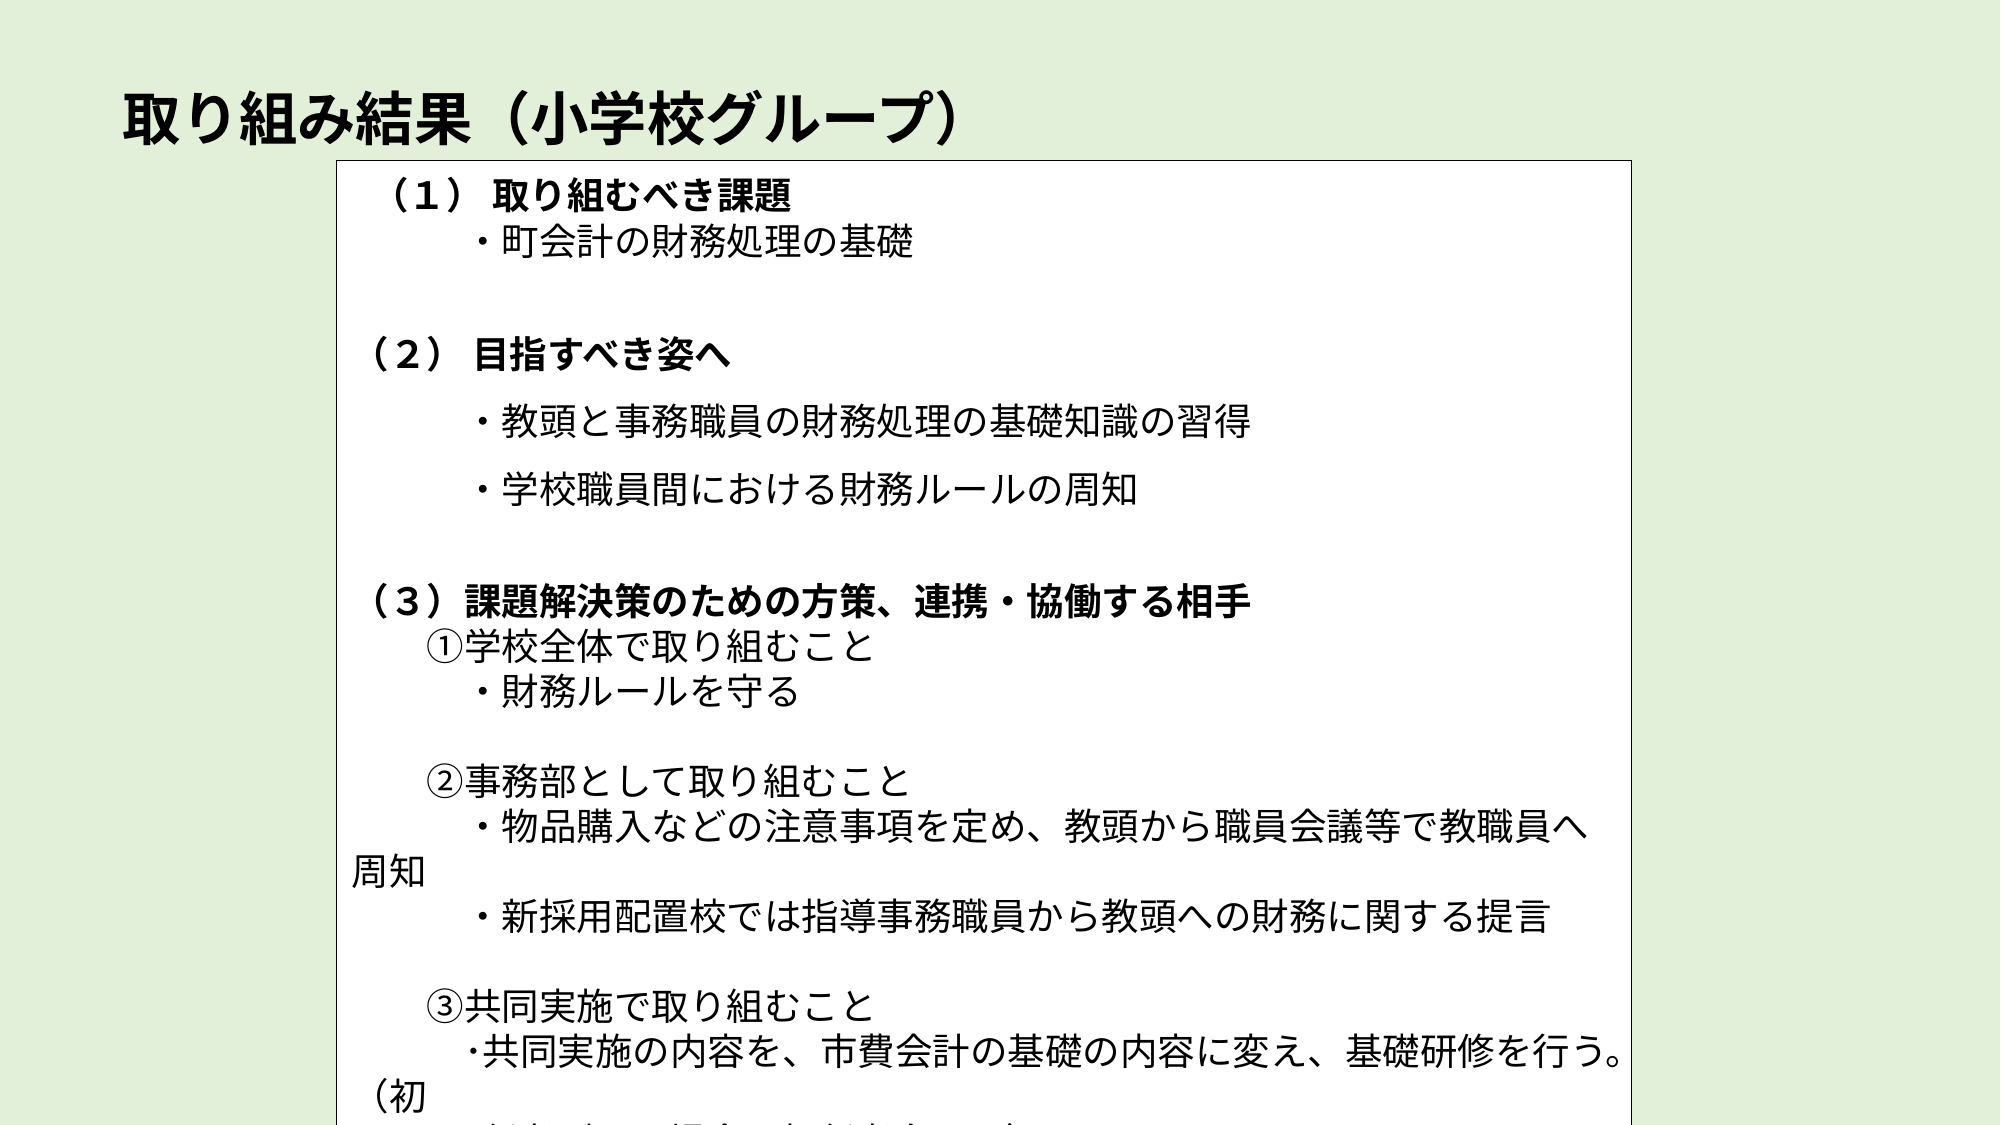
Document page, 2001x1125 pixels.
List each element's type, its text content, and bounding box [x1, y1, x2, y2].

text_box 取り組み結果（小学校グループ） [108, 75, 1084, 160]
text_box （１） 取り組むべき課題 ・町会計の財務処理の基礎 （２） 目指すべき姿へ ・教頭と事務職員の財務処理の基礎知識の習得 ・学校職員間における財務ルールの周知 （３）課題解決策のための方策、連携・協働する相手 ①学校全体で取り組むこと ・財務ルールを守る ②事務部として取り組むこと ・物品購入などの注意事項を定め、教頭から職員会議等で教職員へ周知 ・新採用配置校では指導事務職員から教頭への財務に関する提言 ③共同実施で取り組むこと ･共同実施の内容を、市費会計の基礎の内容に変え、基礎研修を行う。（初 任者がいる場合は初任者向けの） [336, 160, 1632, 1125]
